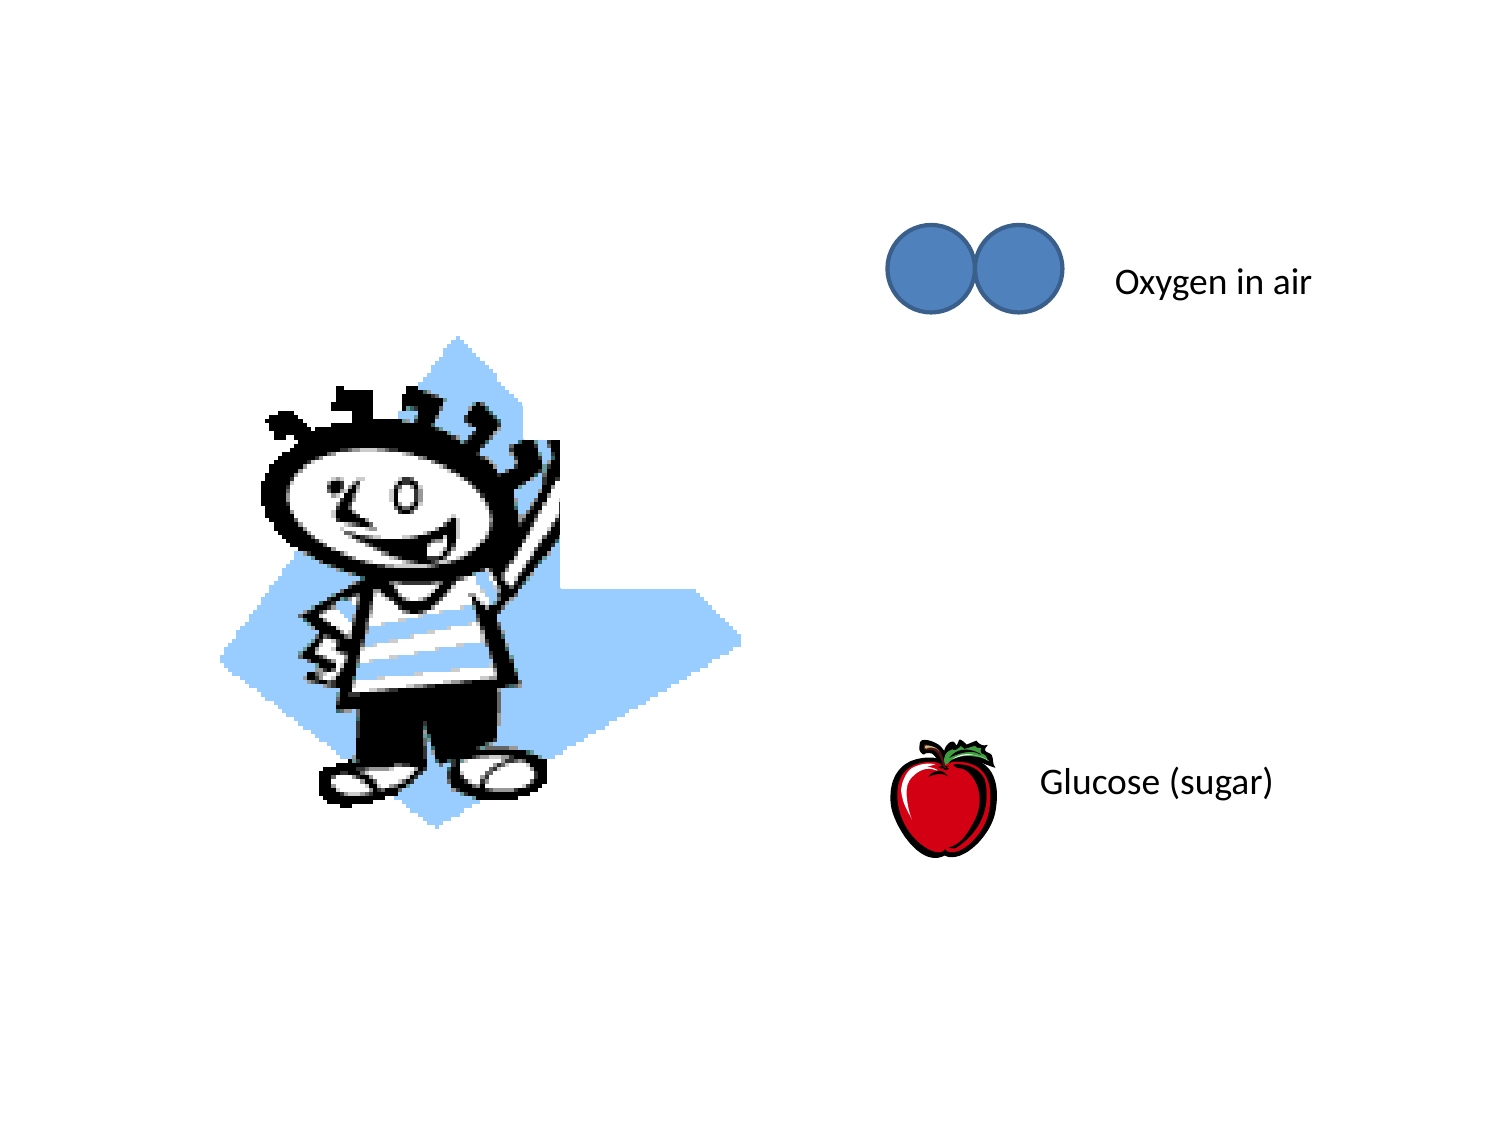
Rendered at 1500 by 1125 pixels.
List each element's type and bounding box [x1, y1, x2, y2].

text_box [887, 224, 1351, 313]
text_box [212, 324, 755, 838]
text_box [887, 737, 1463, 868]
